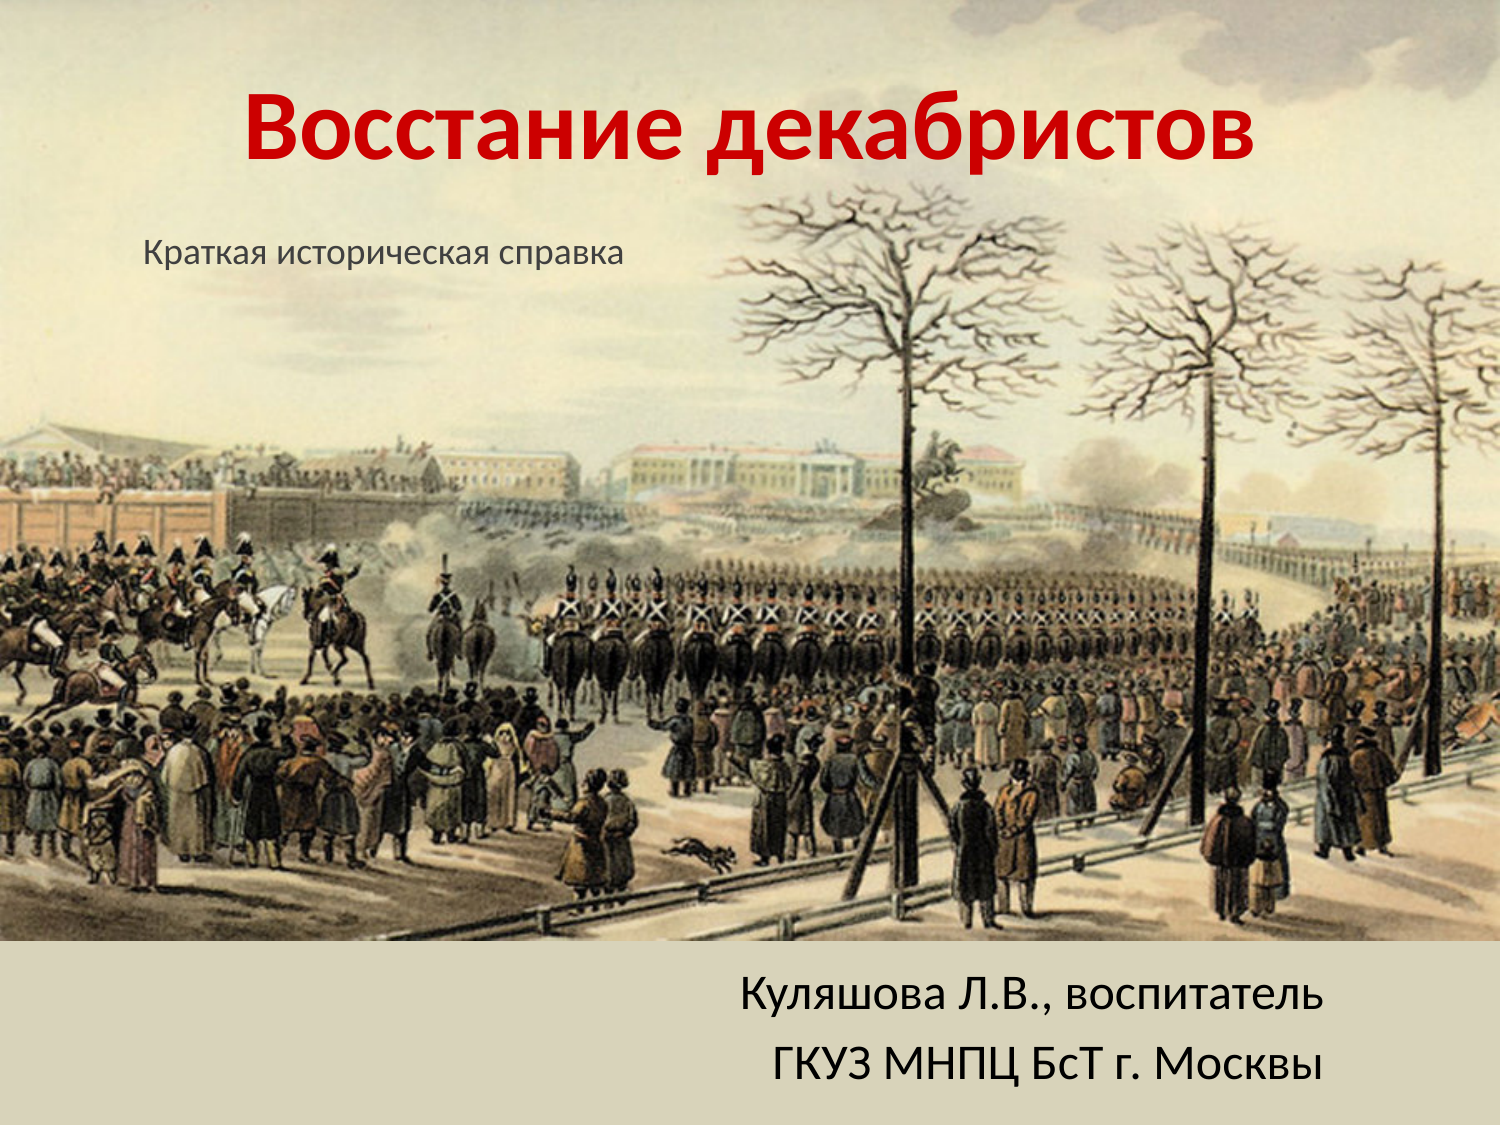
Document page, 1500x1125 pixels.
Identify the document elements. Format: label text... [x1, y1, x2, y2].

subtitle Куляшова Л.В., воспитатель ГКУЗ МНПЦ БсТ г. Москвы [667, 952, 1340, 1125]
picture [0, 0, 1500, 941]
